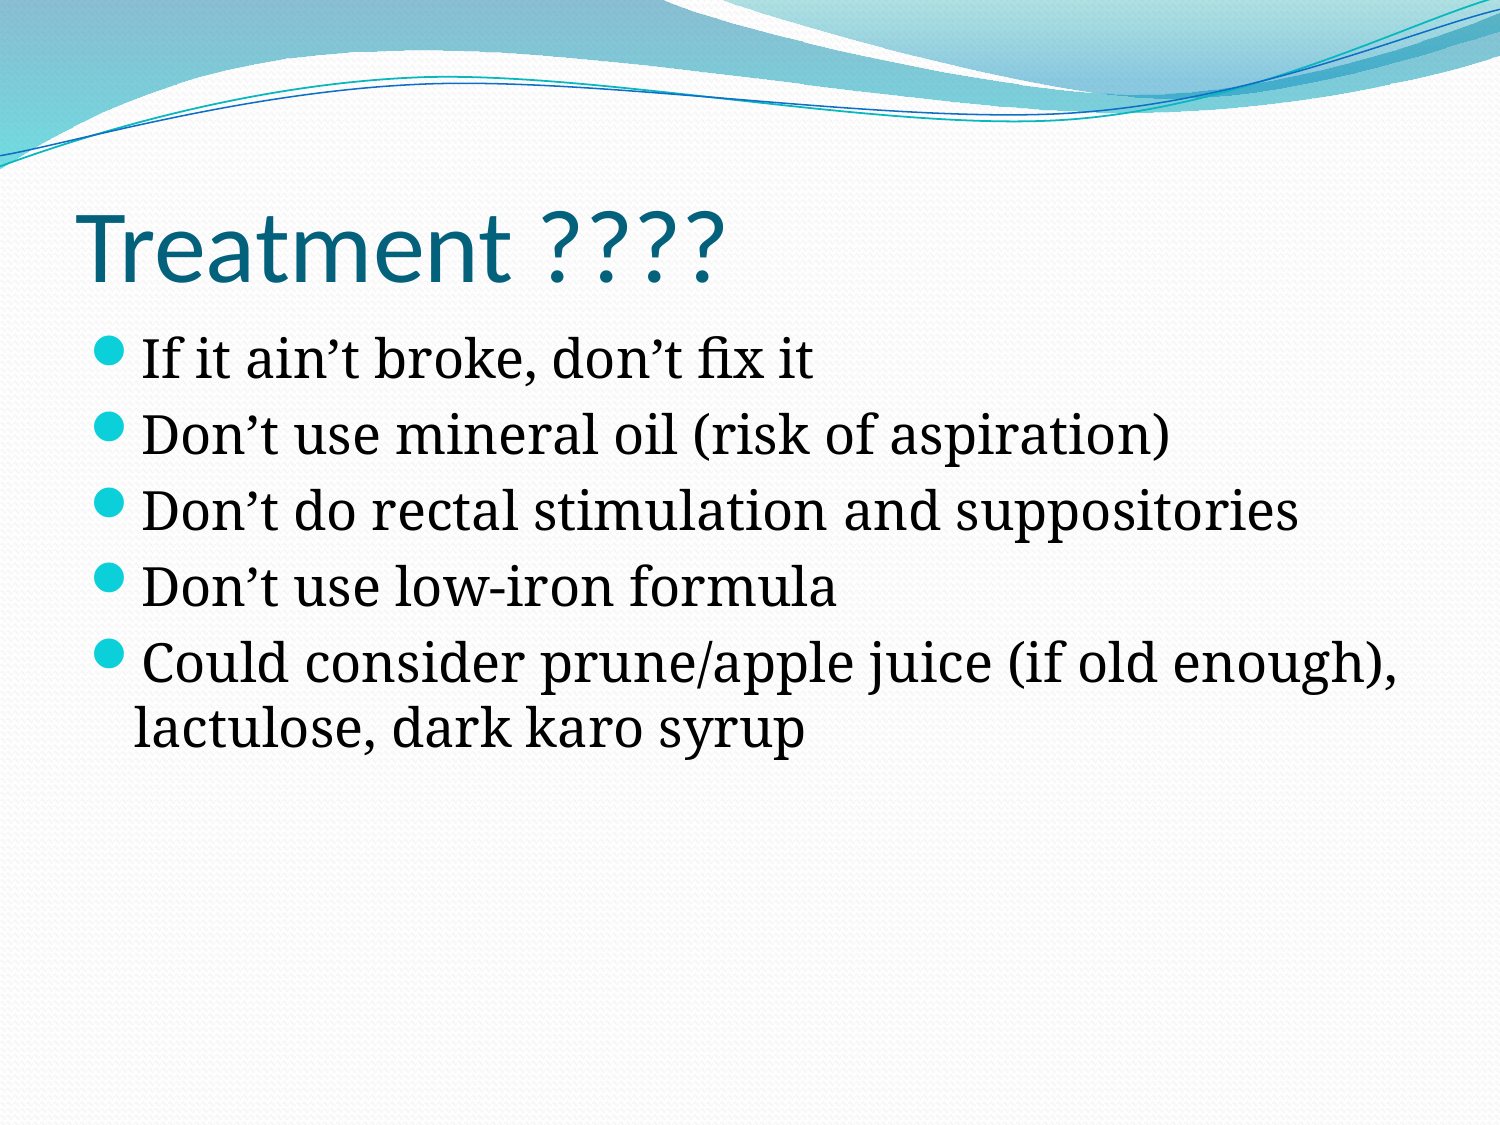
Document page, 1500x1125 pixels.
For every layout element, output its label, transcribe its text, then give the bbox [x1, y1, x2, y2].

title Treatment ???? [75, 115, 1425, 303]
list If it ain’t broke, don’t fix it Don’t use mineral oil (risk of aspiration) Don’t do rectal stimulation and suppositories Don’t use low-iron formula Could consider prune/apple juice (if old enough), lactulose, dark karo syrup [75, 317, 1425, 1038]
